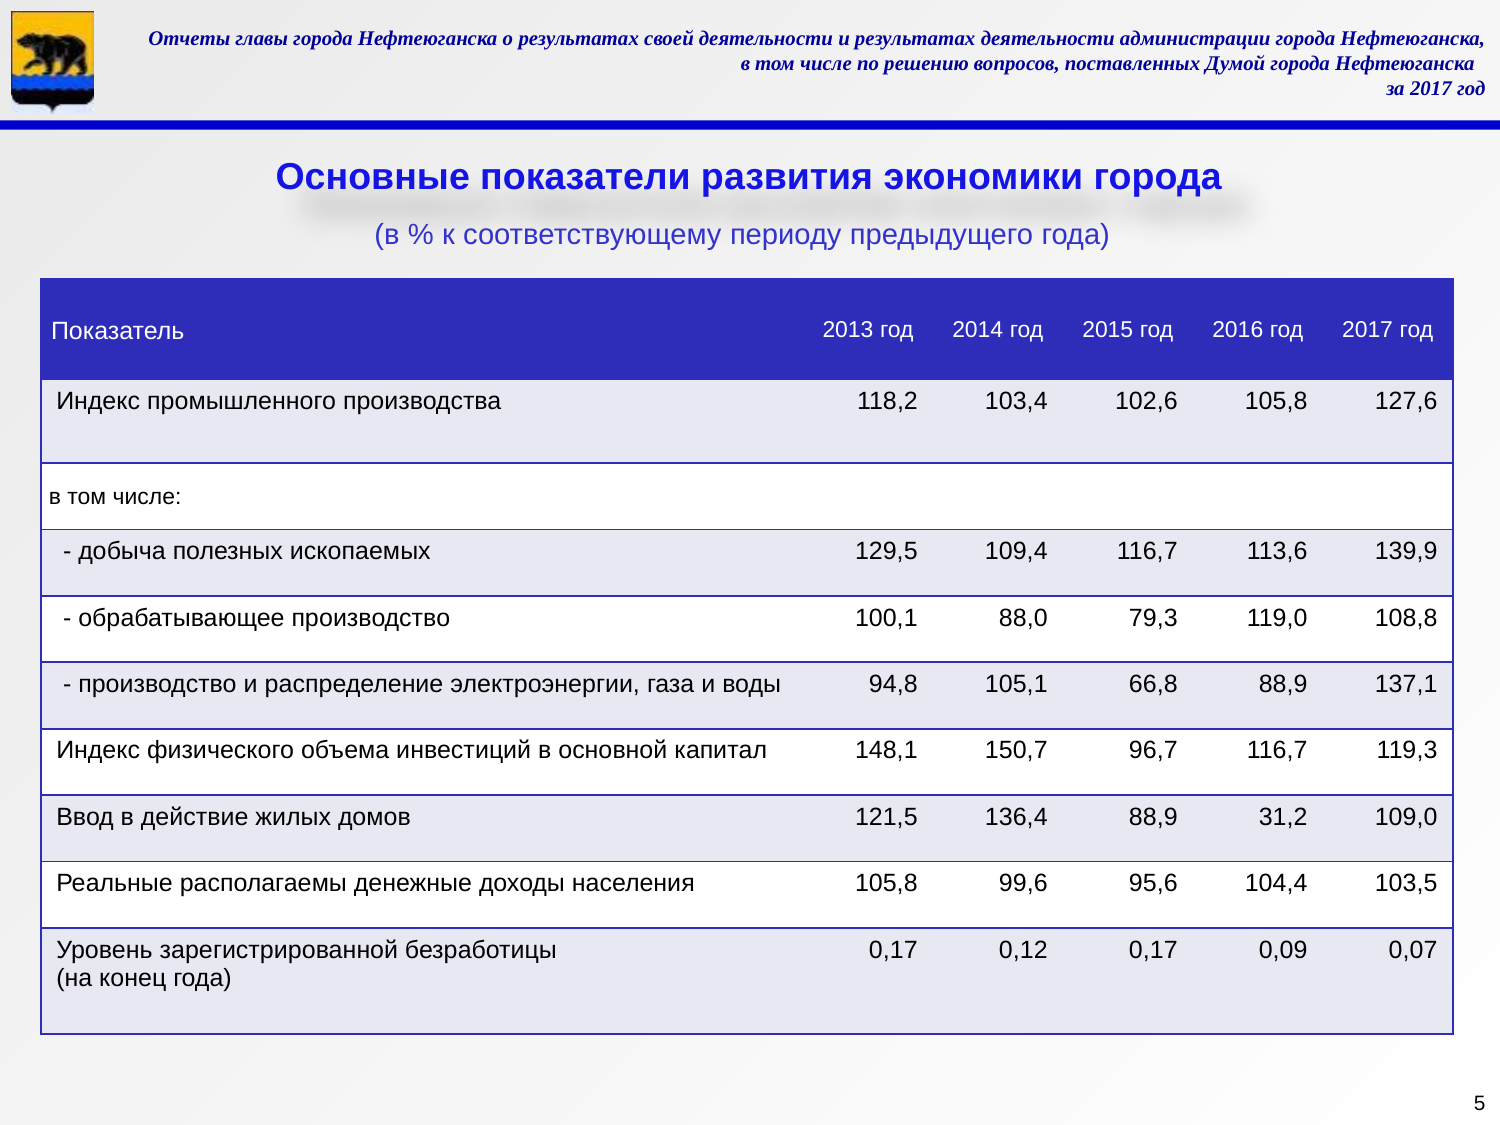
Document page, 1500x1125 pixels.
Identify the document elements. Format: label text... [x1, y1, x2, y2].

table_cell 148,1 [803, 730, 933, 794]
table_cell 0,12 [933, 929, 1063, 1033]
table_cell 103,5 [1323, 862, 1452, 927]
table_cell 137,1 [1323, 663, 1452, 728]
table_cell 109,0 [1323, 796, 1452, 861]
table_cell [1193, 464, 1323, 529]
picture [11, 11, 94, 115]
table_cell 66,8 [1063, 663, 1193, 728]
table_cell 88,9 [1063, 796, 1193, 861]
table_cell 105,8 [803, 862, 933, 927]
table_cell Индекс физического объема инвестиций в основной капитал [42, 730, 803, 794]
table_cell 0,17 [803, 929, 933, 1033]
table_cell Реальные располагаемы денежные доходы населения [42, 862, 803, 927]
table_header 2013 год [803, 280, 933, 379]
table_cell 88,0 [933, 597, 1063, 661]
table_cell 118,2 [803, 380, 933, 462]
table_cell 79,3 [1063, 597, 1193, 661]
table_cell 103,4 [933, 380, 1063, 462]
table_cell - производство и распределение электроэнергии, газа и воды [42, 663, 803, 728]
table_cell - обрабатывающее производство [42, 597, 803, 661]
table_cell 0,09 [1193, 929, 1323, 1033]
table_cell 31,2 [1193, 796, 1323, 861]
table_cell - добыча полезных ископаемых [42, 530, 803, 595]
table_cell 116,7 [1063, 530, 1193, 595]
table_cell [803, 464, 933, 529]
table_header 2015 год [1063, 280, 1193, 379]
table_cell [1063, 464, 1193, 529]
table_cell 136,4 [933, 796, 1063, 861]
table_cell 116,7 [1193, 730, 1323, 794]
table_cell 108,8 [1323, 597, 1452, 661]
table_cell 99,6 [933, 862, 1063, 927]
table_cell 88,9 [1193, 663, 1323, 728]
table_cell Ввод в действие жилых домов [42, 796, 803, 861]
table_header 2016 год [1193, 280, 1323, 379]
table_cell 95,6 [1063, 862, 1193, 927]
table_header 2014 год [933, 280, 1063, 379]
slide_number 5 [1150, 1082, 1500, 1125]
table_cell 127,6 [1323, 380, 1452, 462]
table_header 2017 год [1323, 280, 1452, 379]
table_cell 139,9 [1323, 530, 1452, 595]
table_cell [933, 464, 1063, 529]
table_cell Уровень зарегистрированной безработицы (на конец года) [42, 929, 803, 1033]
table_cell 105,1 [933, 663, 1063, 728]
table_cell 94,8 [803, 663, 933, 728]
table_cell 100,1 [803, 597, 933, 661]
table_cell 102,6 [1063, 380, 1193, 462]
table_cell 96,7 [1063, 730, 1193, 794]
table_header Показатель [42, 280, 803, 379]
text_box Отчеты главы города Нефтеюганска о результатах своей деятельности и результатах деятельности администрации города Нефтеюганска, в том числе по решению вопросов, поставленных Думой города Нефтеюганска за 2017 год [128, 17, 1500, 108]
table_cell 129,5 [803, 530, 933, 595]
table_cell 121,5 [803, 796, 933, 861]
table_cell в том числе: [42, 464, 803, 529]
text_box (в % к соответствующему периоду предыдущего года) [12, 207, 1472, 258]
table_cell 113,6 [1193, 530, 1323, 595]
table_cell [1323, 464, 1452, 529]
text_box Основные показатели развития экономики города [0, 146, 1500, 208]
table_cell 0,17 [1063, 929, 1193, 1033]
table_cell 150,7 [933, 730, 1063, 794]
table_cell 104,4 [1193, 862, 1323, 927]
table_cell 0,07 [1323, 929, 1452, 1033]
table_cell 119,3 [1323, 730, 1452, 794]
table_cell 105,8 [1193, 380, 1323, 462]
table_cell 119,0 [1193, 597, 1323, 661]
table_cell Индекс промышленного производства [42, 380, 803, 462]
table_cell 109,4 [933, 530, 1063, 595]
